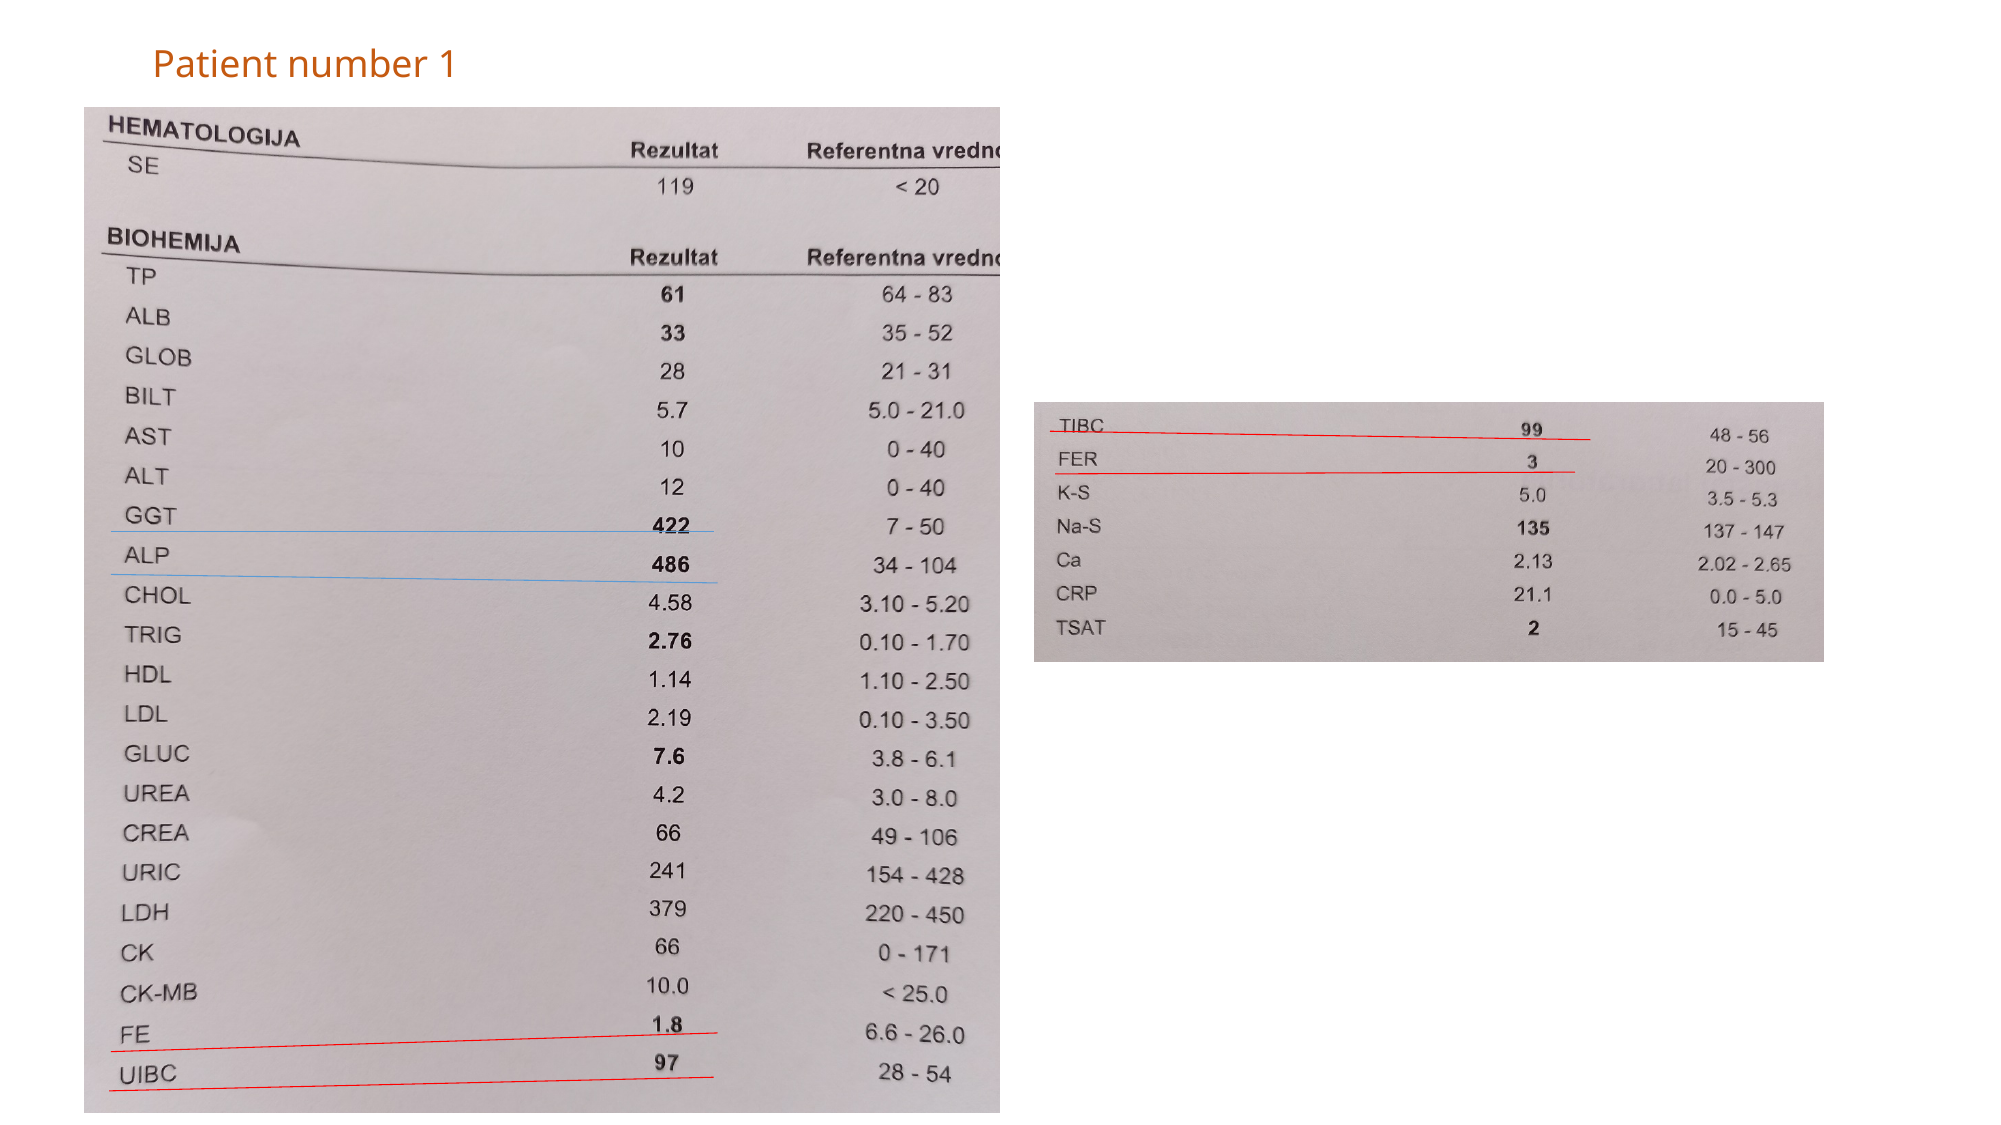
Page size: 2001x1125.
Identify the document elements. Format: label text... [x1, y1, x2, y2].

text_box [1049, 431, 1591, 440]
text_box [110, 574, 718, 583]
title Patient number 1 [137, 59, 1863, 72]
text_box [110, 1032, 718, 1052]
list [84, 107, 1000, 1113]
picture [1034, 402, 1824, 662]
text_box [108, 1077, 714, 1091]
